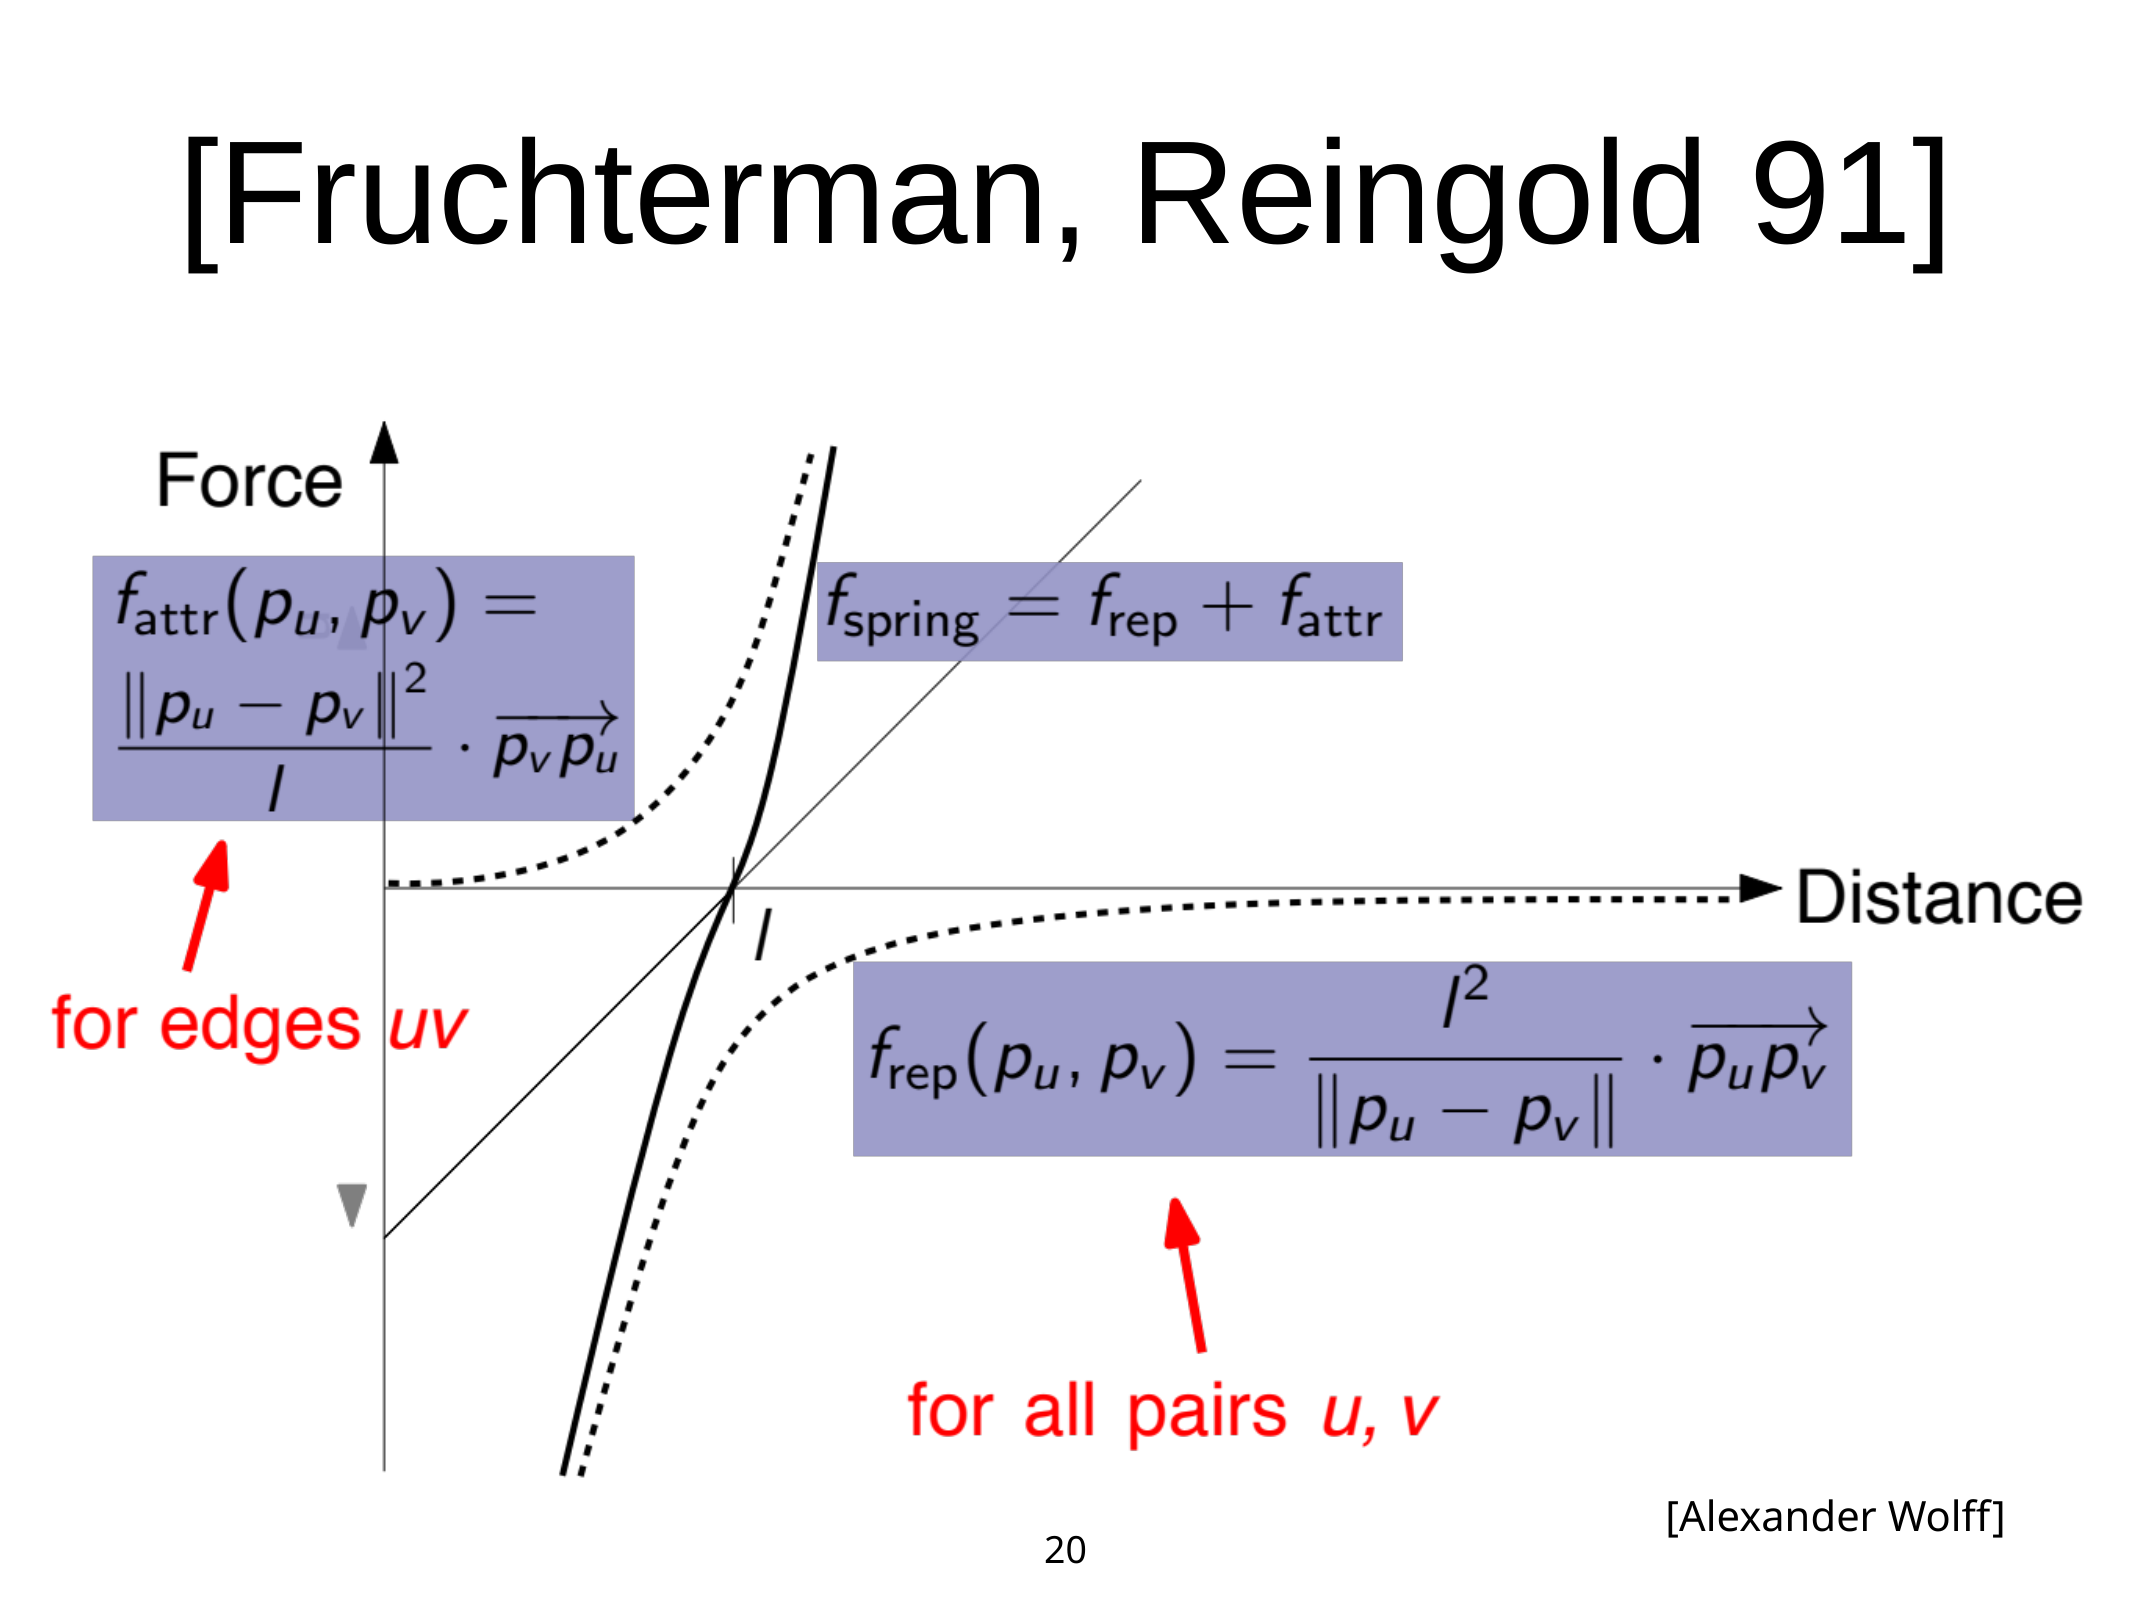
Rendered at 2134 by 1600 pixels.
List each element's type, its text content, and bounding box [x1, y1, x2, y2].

picture [18, 373, 2134, 1518]
text_box [Alexander Wolff] [1657, 1524, 2015, 1548]
slide_number 20 [1034, 1524, 1097, 1581]
title [Fruchterman, Reingold 91] [155, 72, 1978, 298]
